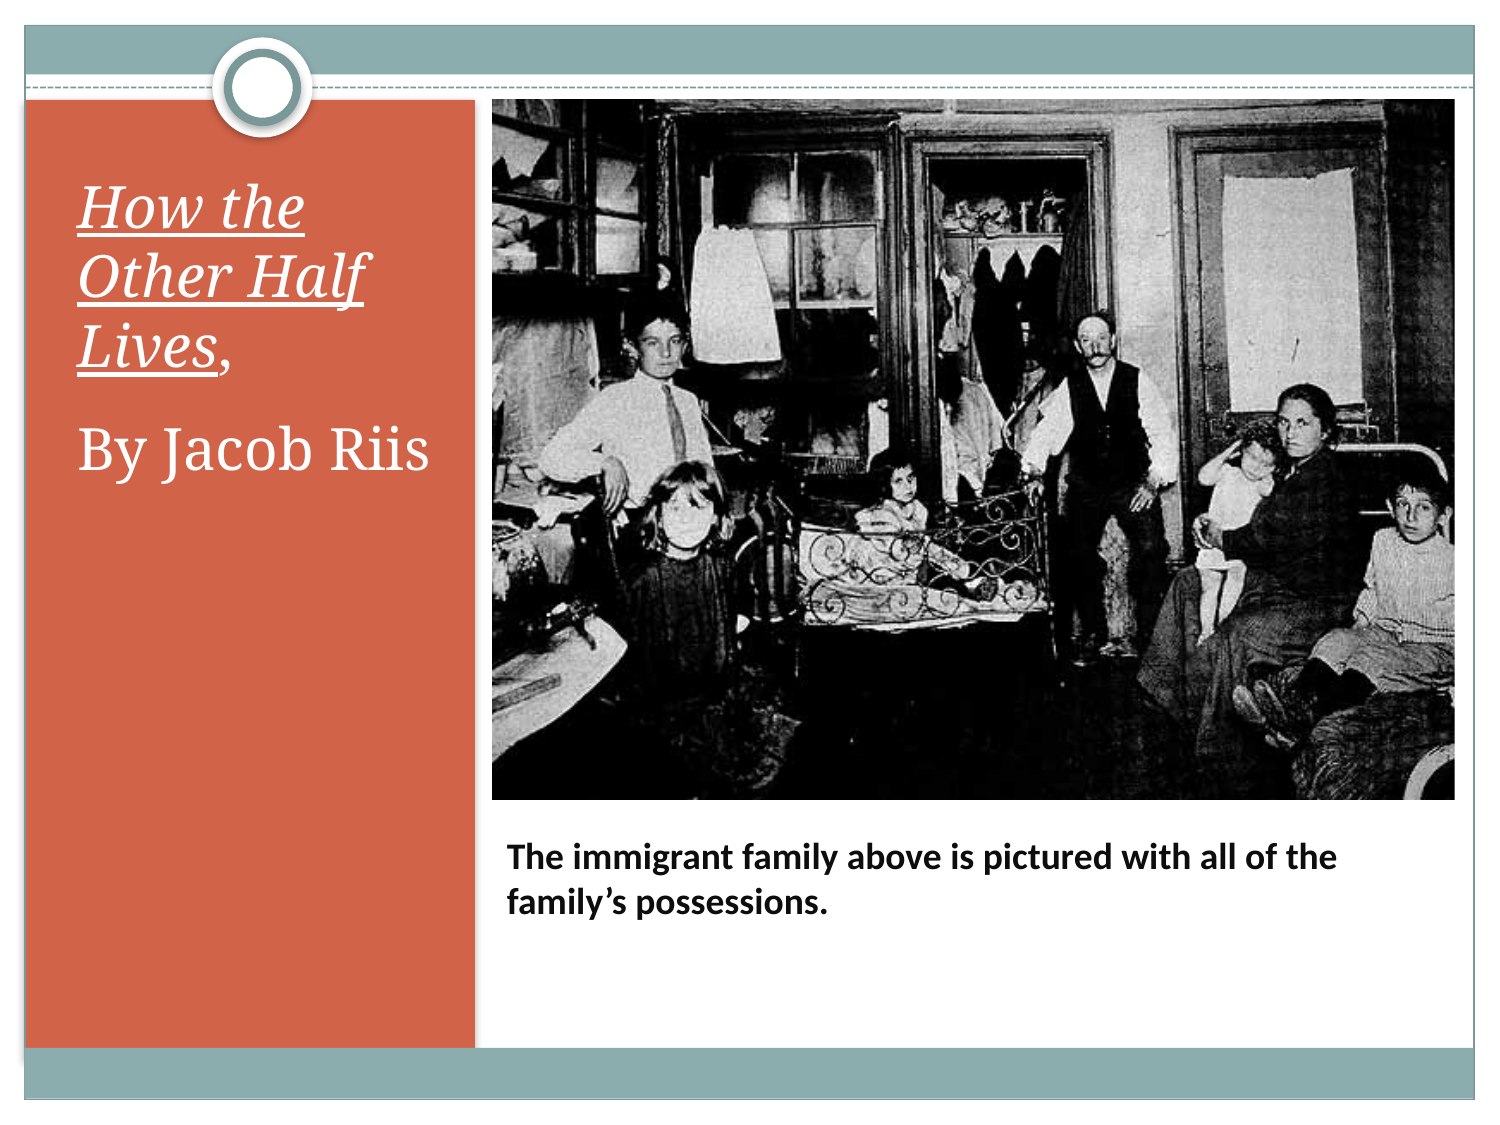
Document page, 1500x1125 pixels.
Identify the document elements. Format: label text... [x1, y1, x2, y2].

list How the Other Half Lives, By Jacob Riis [62, 162, 463, 1025]
title The immigrant family above is pictured with all of the family’s possessions. [492, 825, 1455, 1025]
picture [491, 99, 1455, 801]
